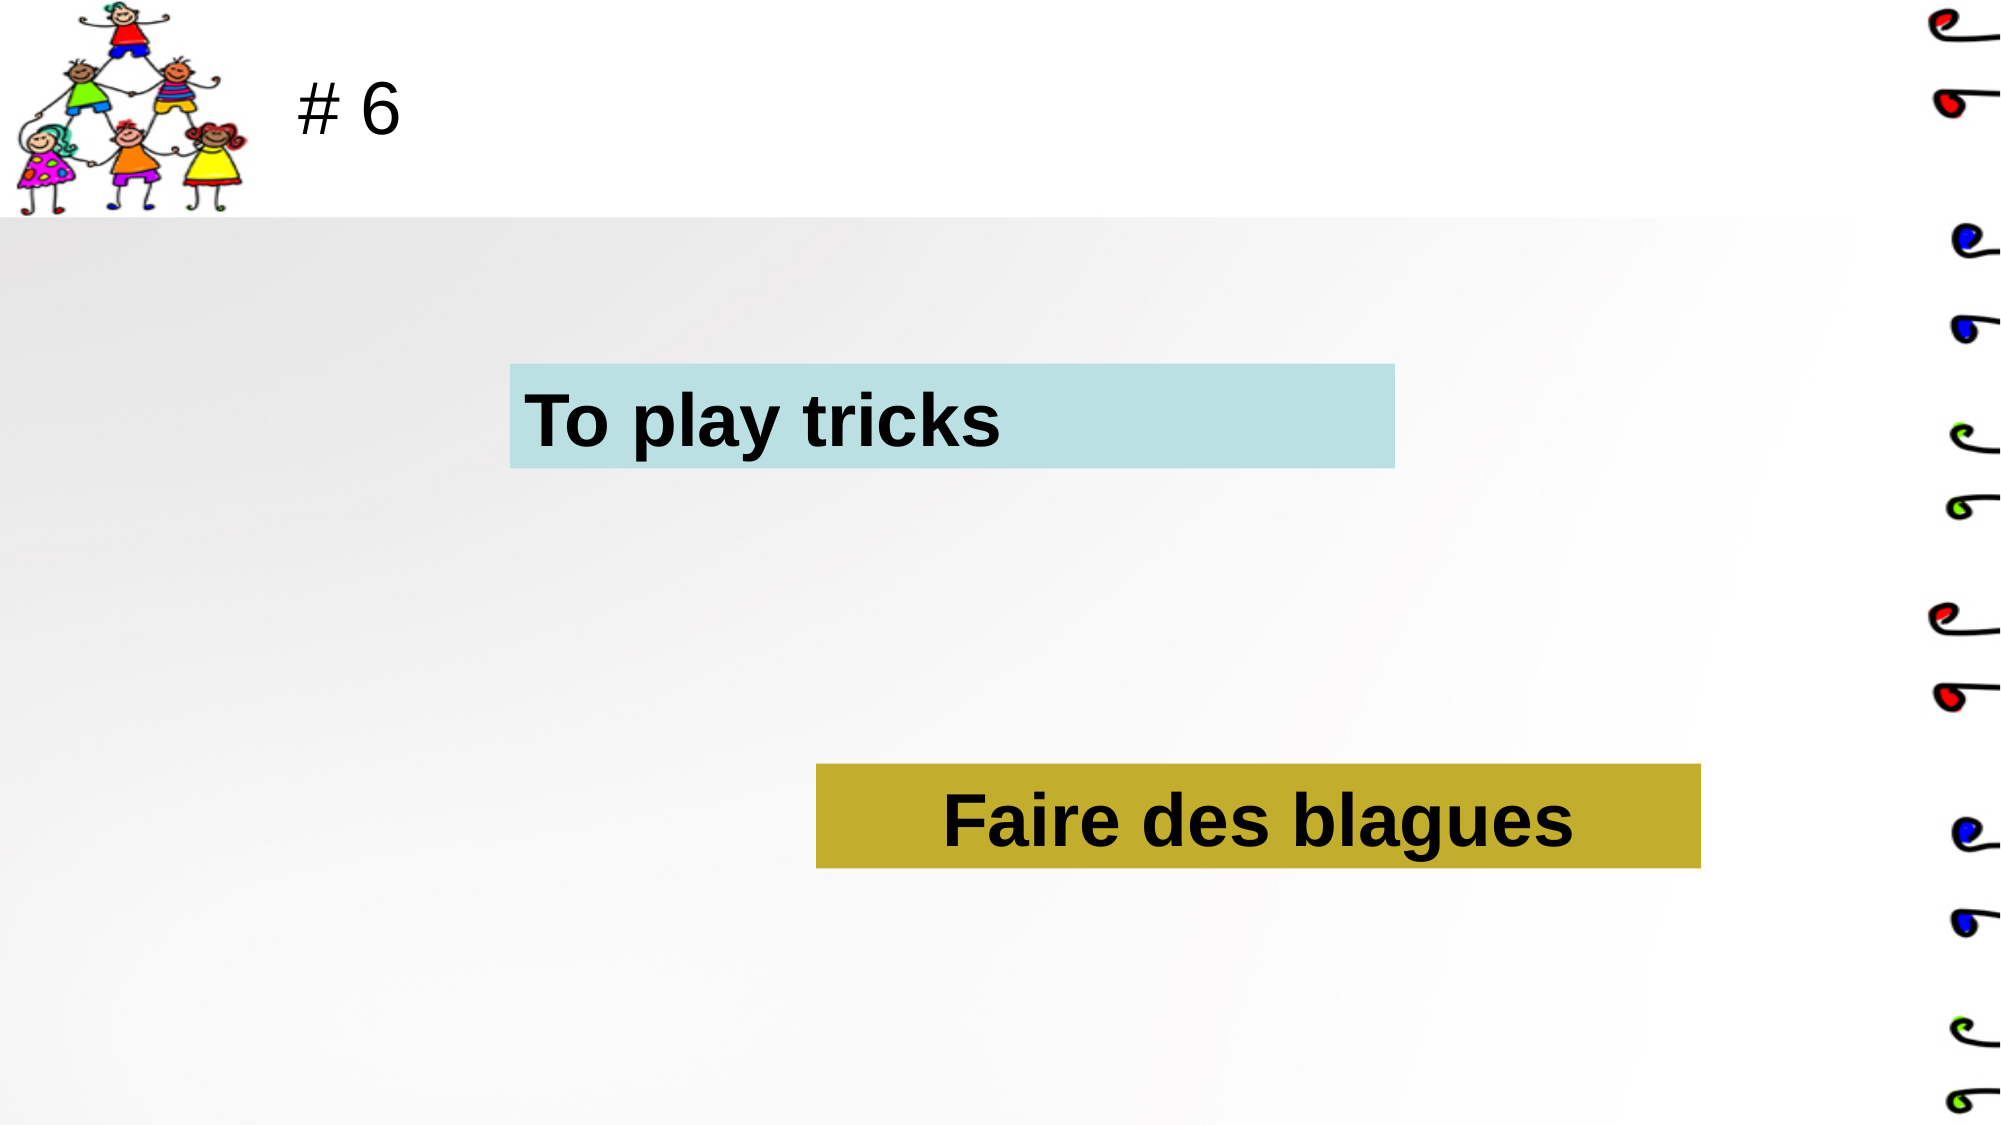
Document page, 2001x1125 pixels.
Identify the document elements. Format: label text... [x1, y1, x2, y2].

text_box To play tricks [509, 363, 1395, 469]
title # 6 [283, 16, 1951, 192]
picture [0, 0, 2001, 1125]
text_box Faire des blagues [816, 763, 1702, 869]
